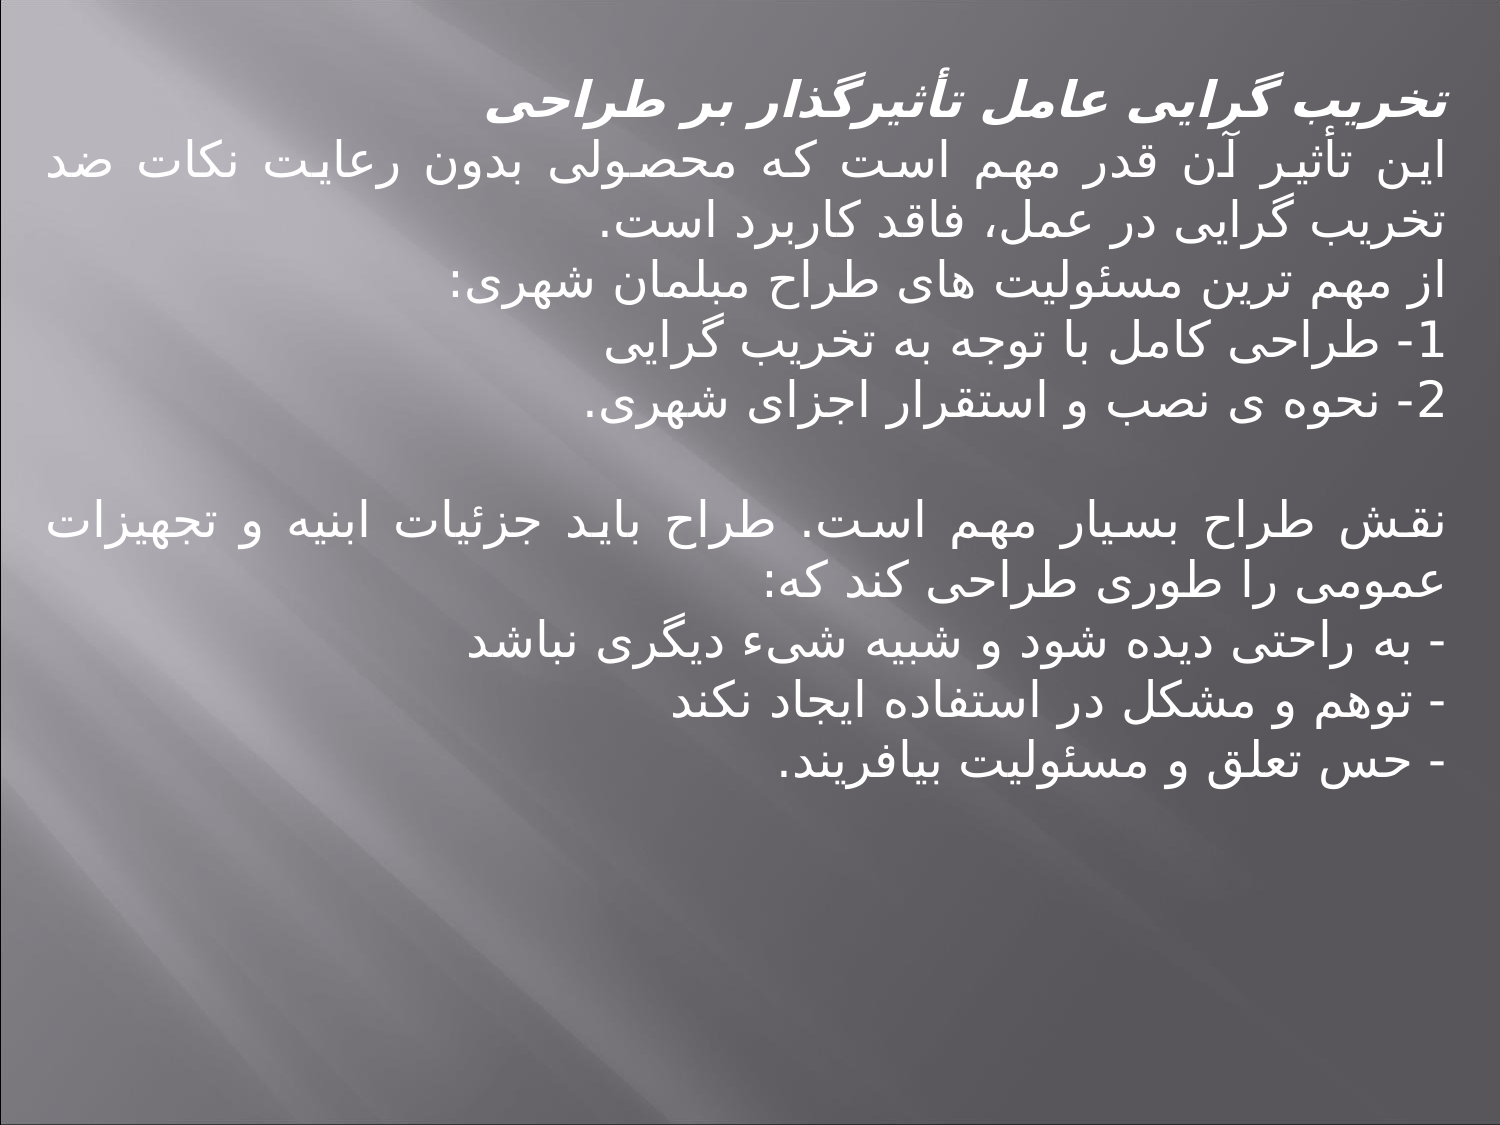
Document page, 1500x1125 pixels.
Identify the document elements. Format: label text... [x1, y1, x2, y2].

picture [0, 0, 1500, 1125]
text_box تخریب گرایی عامل تأثیرگذار بر طراحی این تأثیر آن قدر مهم است که محصولی بدون رعایت نکات ضد تخریب گرایی در عمل، فاقد کاربرد است. از مهم ترین مسئولیت های طراح مبلمان شهری: 1- طراحی کامل با توجه به تخریب گرایی 2- نحوه ی نصب و استقرار اجزای شهری. نقش طراح بسیار مهم است. طراح باید جزئیات ابنیه و تجهیزات عمومی را طوری طراحی کند که: - به راحتی دیده شود و شبیه شیء دیگری نباشد - توهم و مشکل در استفاده ایجاد نکند - حس تعلق و مسئولیت بیافریند. [24, 59, 1463, 855]
